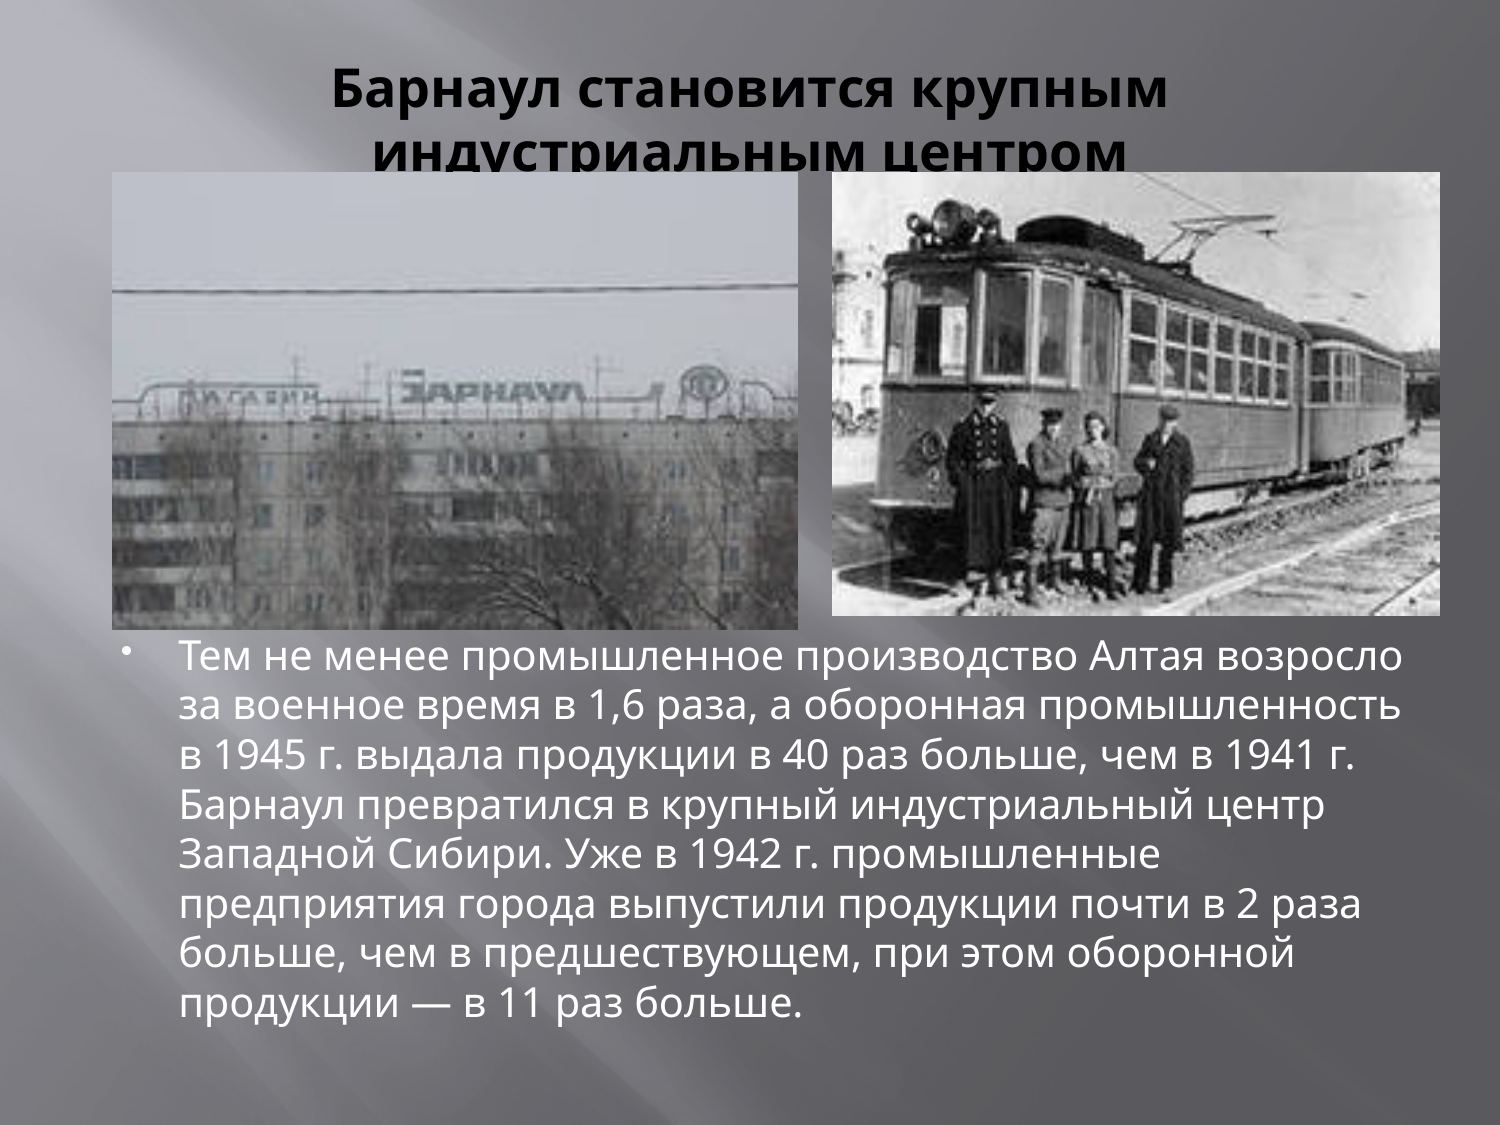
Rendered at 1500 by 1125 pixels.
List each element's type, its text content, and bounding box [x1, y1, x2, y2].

picture [111, 172, 798, 630]
picture [832, 172, 1440, 616]
title Барнаул становится крупным индустриальным центром [75, 45, 1425, 256]
list Тем не менее промышленное производство Алтая возросло за военное время в 1,6 раза, а оборонная промышленность в 1945 г. выдала продукции в 40 раз больше, чем в 1941 г. Барнаул превратился в крупный индустриальный центр Западной Сибири. Уже в 1942 г. промышленные предприятия города выпустили продукции почти в 2 раза больше, чем в предшествующем, при этом оборонной продукции — в 11 раз больше. [88, 621, 1425, 1083]
